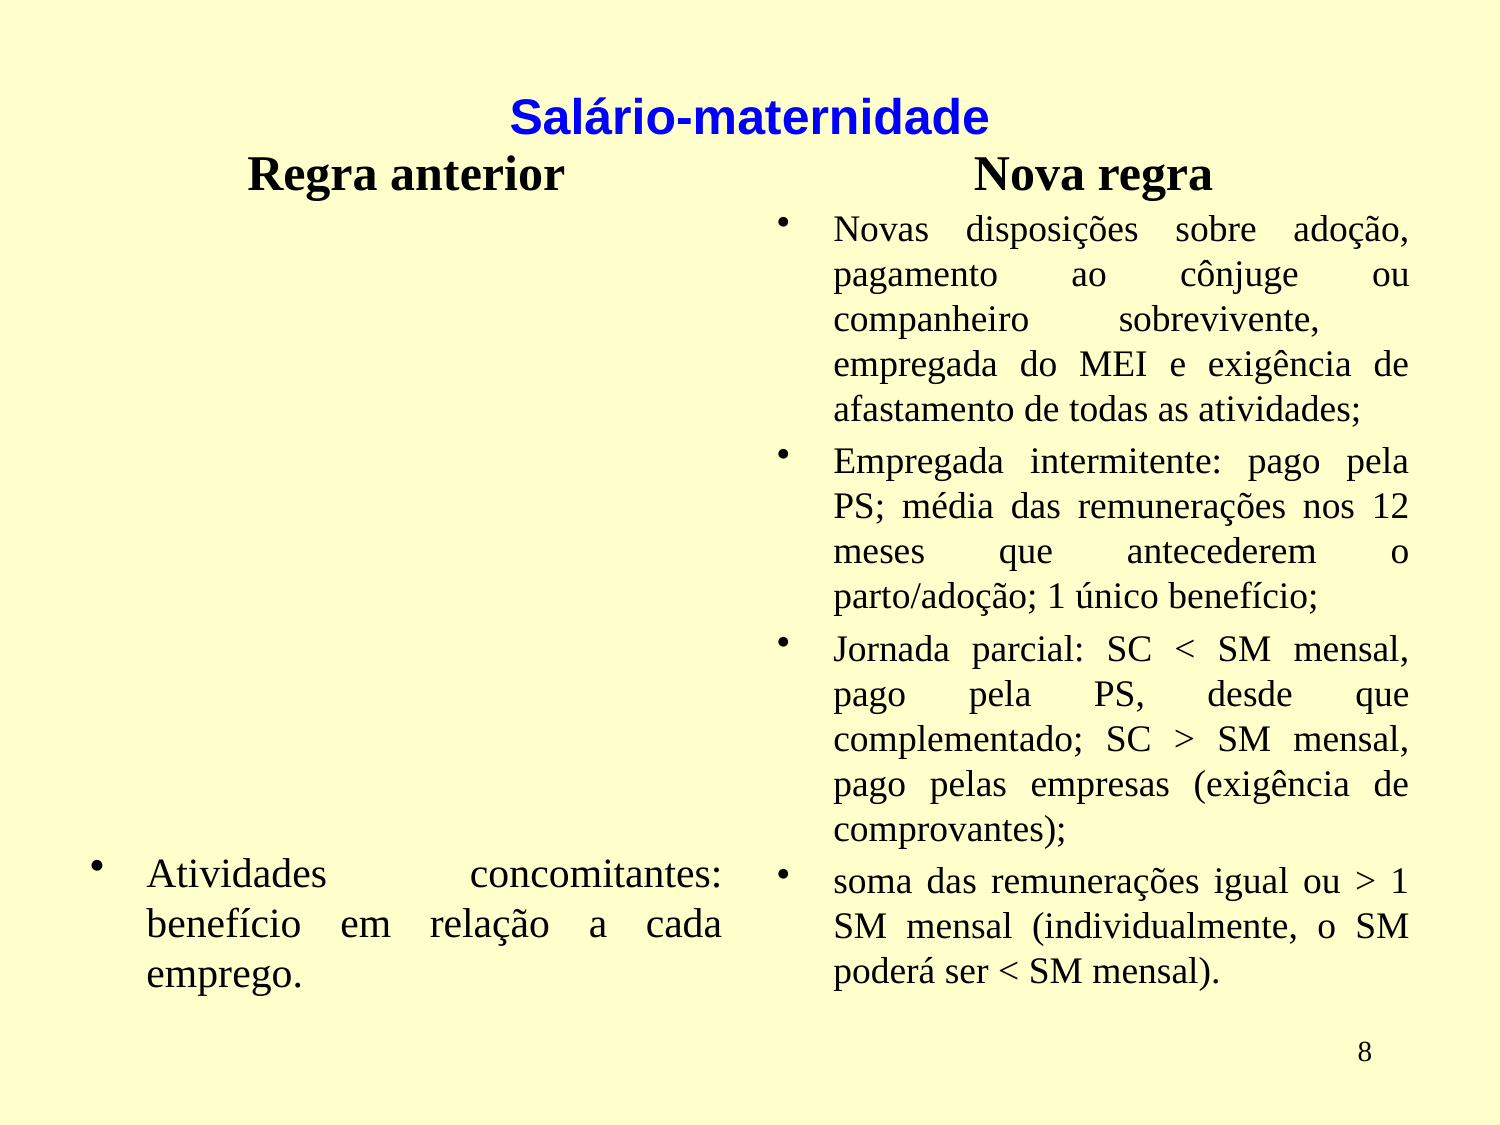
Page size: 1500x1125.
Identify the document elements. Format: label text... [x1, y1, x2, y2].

list Nova regra [761, 136, 1426, 196]
slide_number 8 [1074, 1024, 1388, 1101]
title Salário-maternidade [74, 44, 1426, 185]
list Regra anterior [74, 136, 738, 196]
list Novas disposições sobre adoção, pagamento ao cônjuge ou companheiro sobrevivente, empregada do MEI e exigência de afastamento de todas as atividades; Empregada intermitente: pago pela PS; média das remunerações nos 12 meses que antecederem o parto/adoção; 1 único benefício; Jornada parcial: SC < SM mensal, pago pela PS, desde que complementado; SC > SM mensal, pago pelas empresas (exigência de comprovantes); soma das remunerações igual ou > 1 SM mensal (individualmente, o SM poderá ser < SM mensal). [761, 196, 1426, 1107]
list Atividades concomitantes: benefício em relação a cada emprego. [74, 196, 738, 1125]
